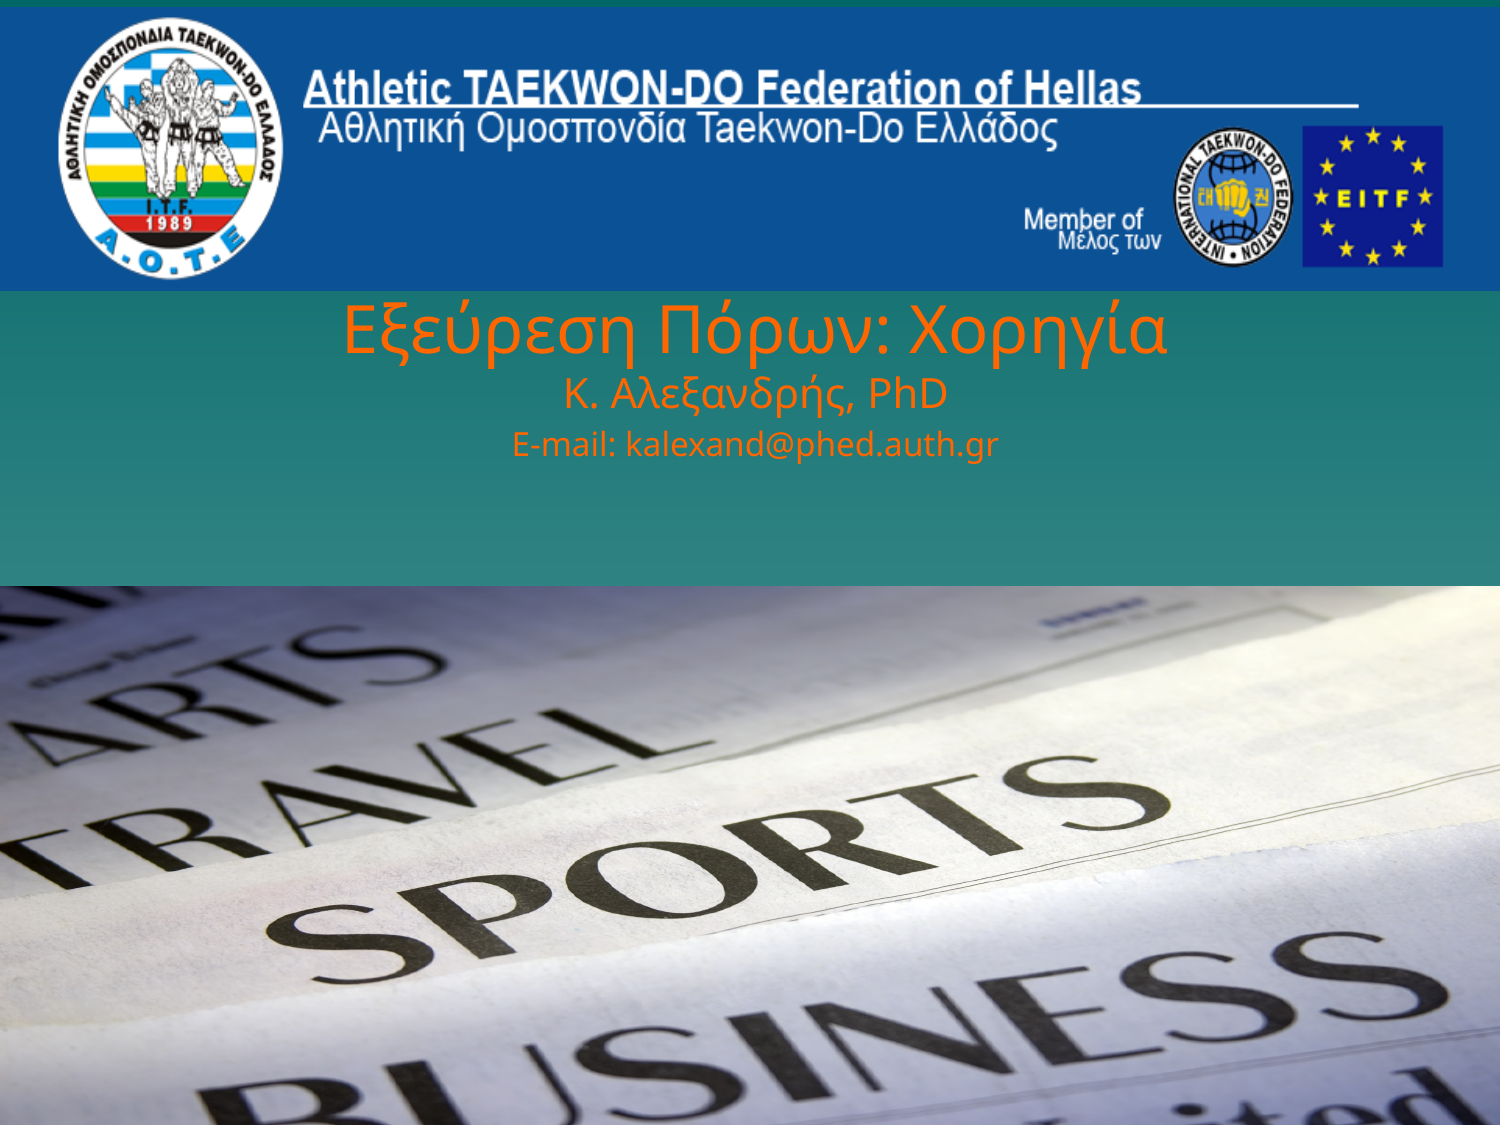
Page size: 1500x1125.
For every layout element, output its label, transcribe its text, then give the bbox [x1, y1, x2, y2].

subtitle Εξεύρεση Πόρων: Χορηγία Κ. Αλεξανδρής, PhD E-mail: kalexand@phed.auth.gr [230, 299, 1282, 584]
picture [0, 7, 1500, 292]
picture [0, 585, 1500, 1125]
